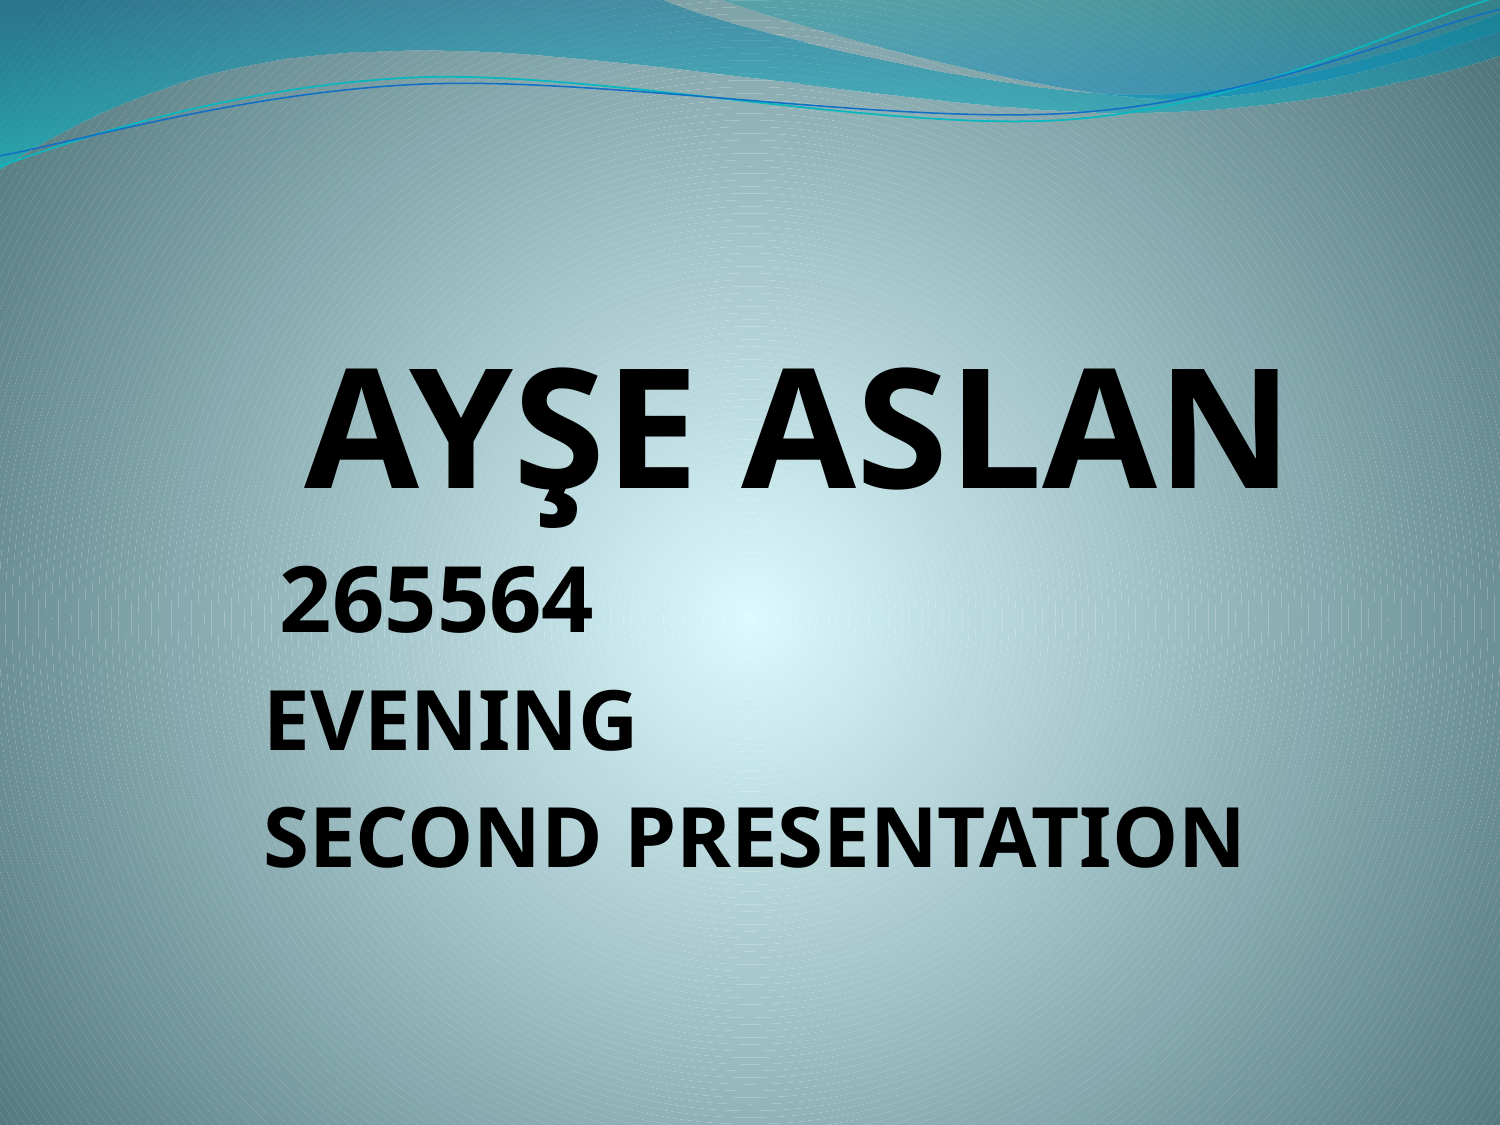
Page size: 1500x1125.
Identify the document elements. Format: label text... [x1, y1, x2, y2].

list AYŞE ASLAN 265564 EVENING SECOND PRESENTATION [75, 140, 1425, 1005]
